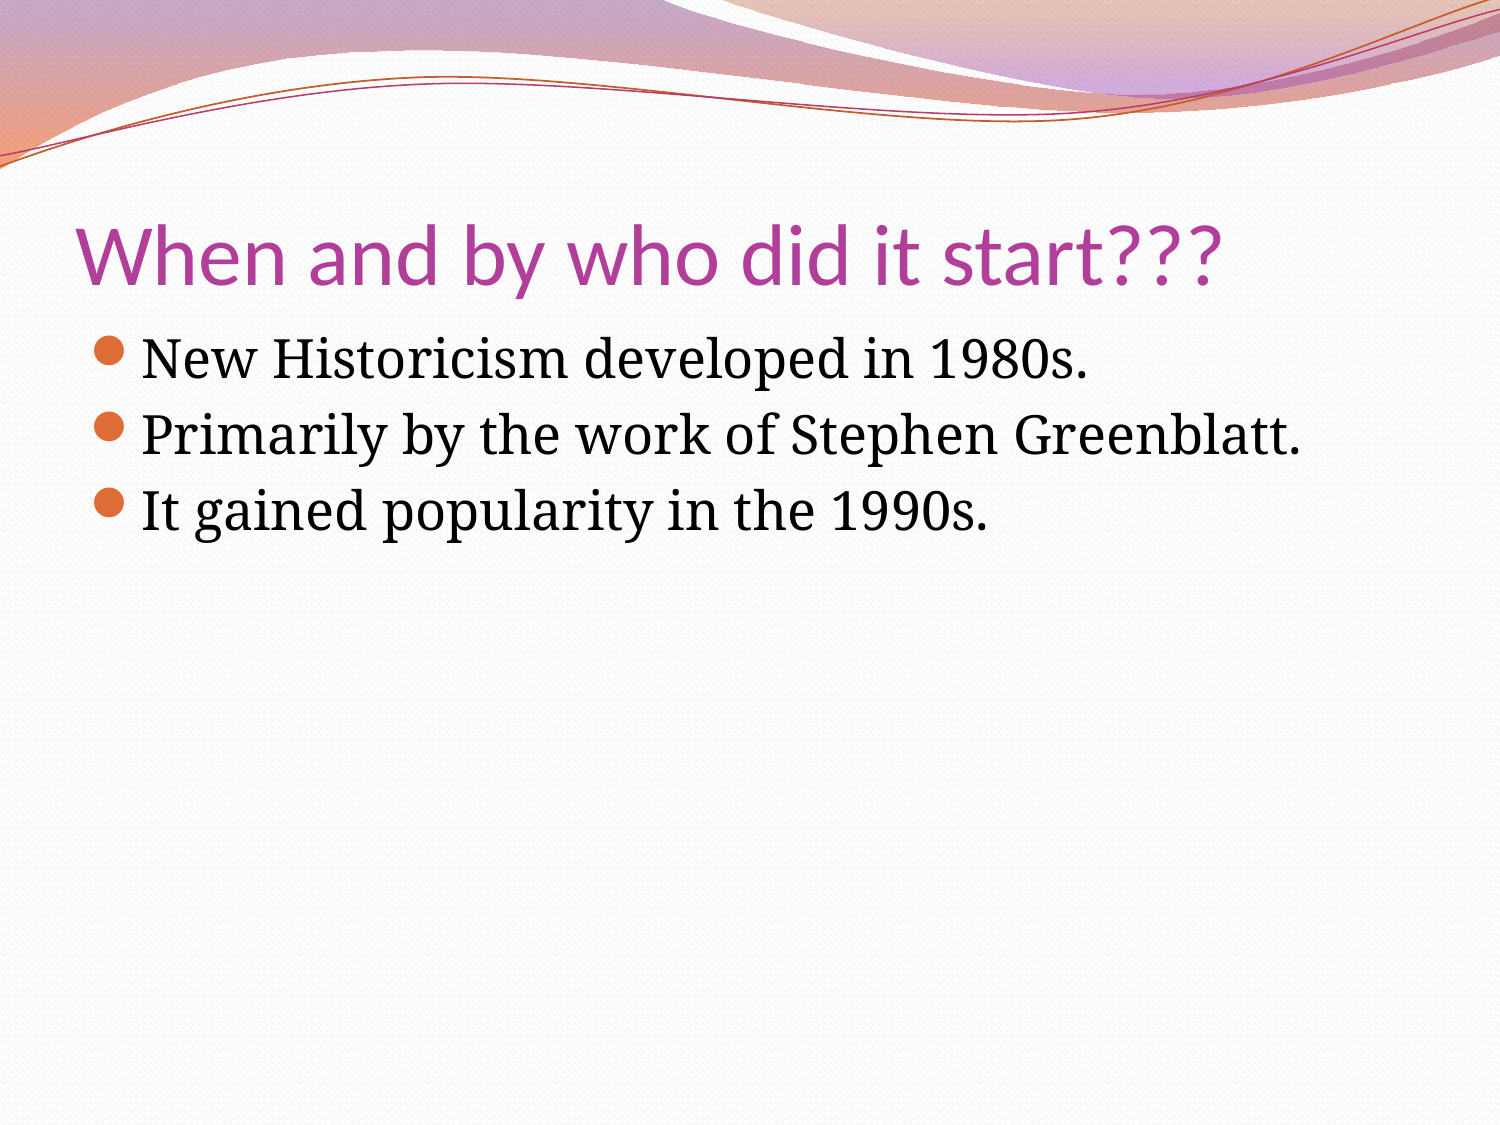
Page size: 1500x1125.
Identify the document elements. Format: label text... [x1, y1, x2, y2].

list New Historicism developed in 1980s. Primarily by the work of Stephen Greenblatt. It gained popularity in the 1990s. [75, 317, 1425, 1038]
title When and by who did it start??? [75, 115, 1425, 303]
